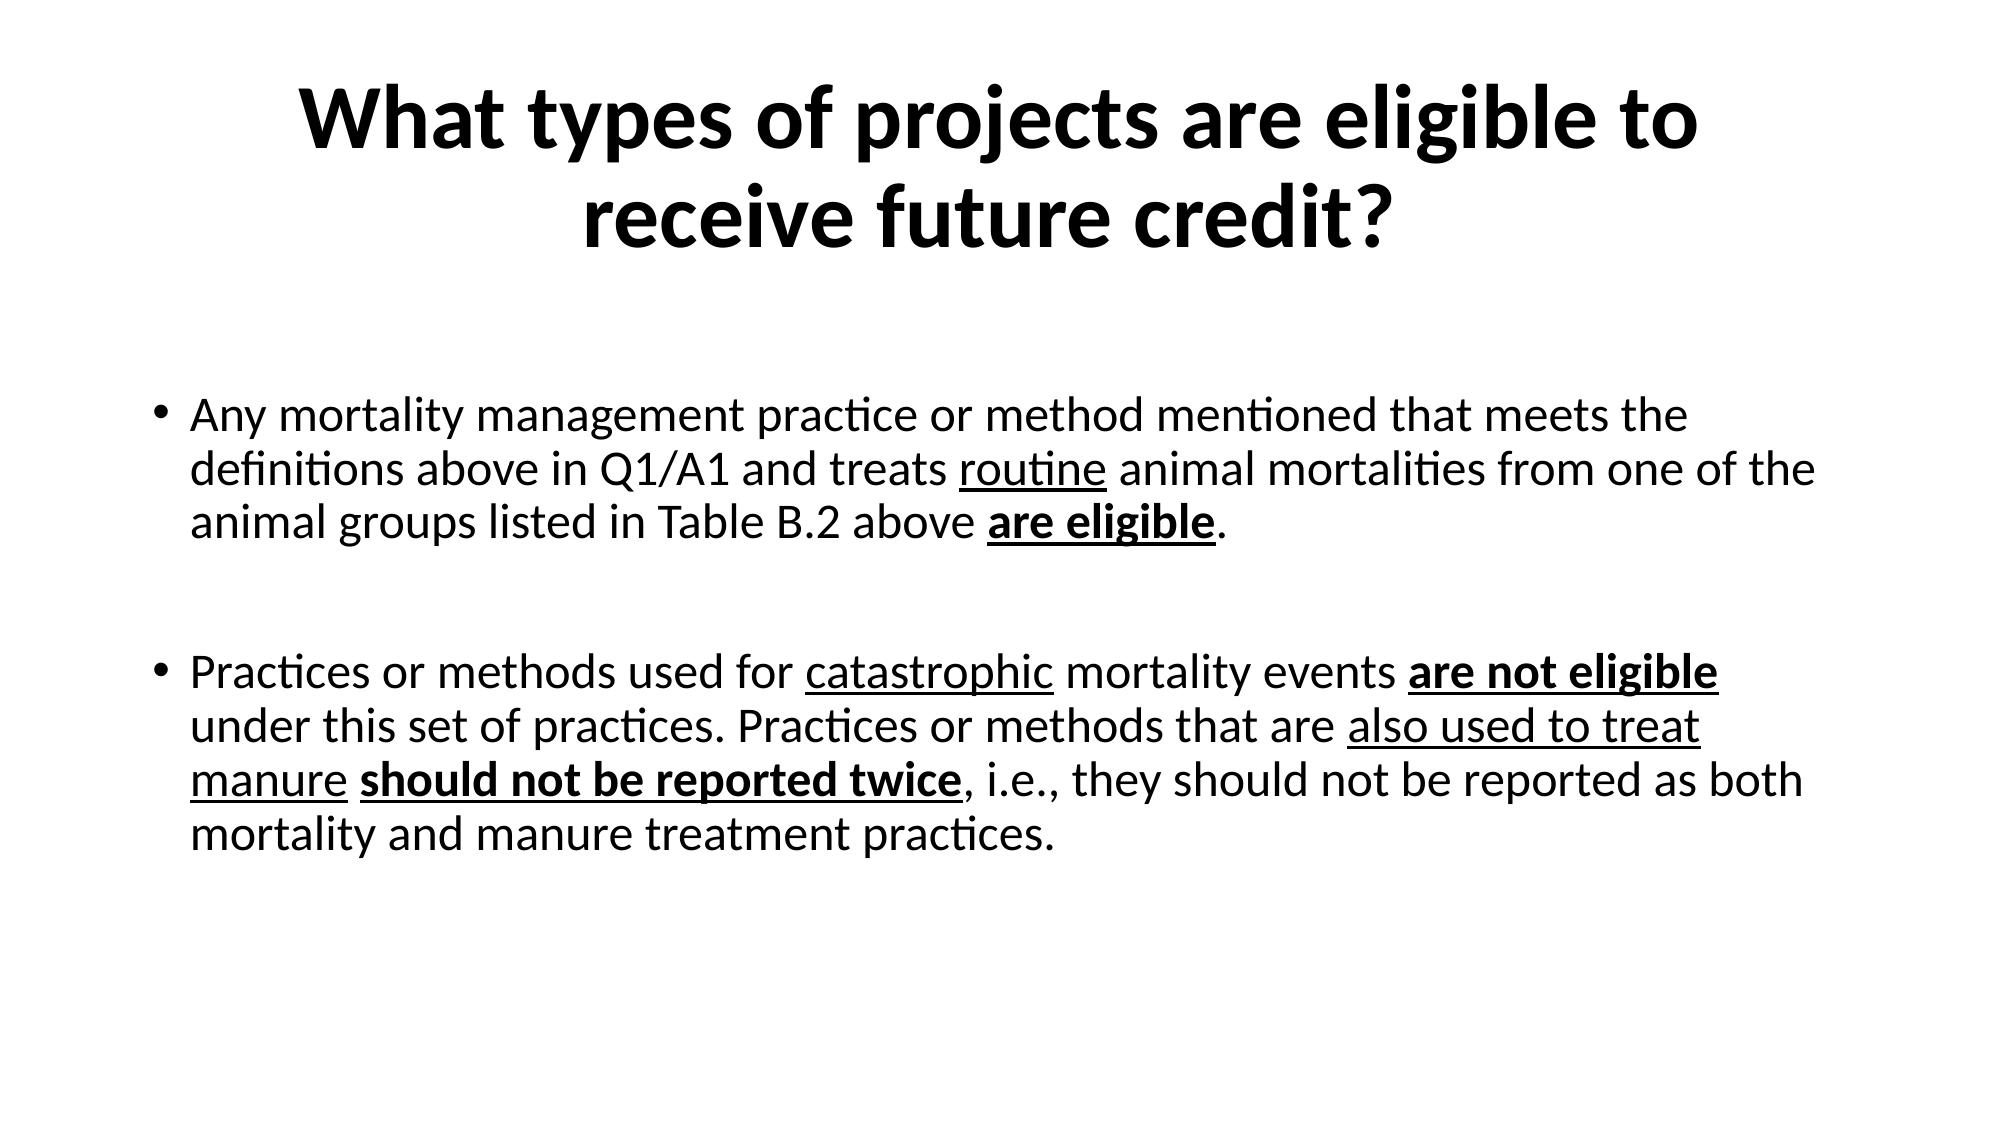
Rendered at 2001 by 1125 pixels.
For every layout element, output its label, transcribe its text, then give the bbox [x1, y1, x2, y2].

title What types of projects are eligible to receive future credit? [137, 59, 1863, 278]
list Any mortality management practice or method mentioned that meets the definitions above in Q1/A1 and treats routine animal mortalities from one of the animal groups listed in Table B.2 above are eligible. Practices or methods used for catastrophic mortality events are not eligible under this set of practices. Practices or methods that are also used to treat manure should not be reported twice, i.e., they should not be reported as both mortality and manure treatment practices. [137, 299, 1863, 1014]
